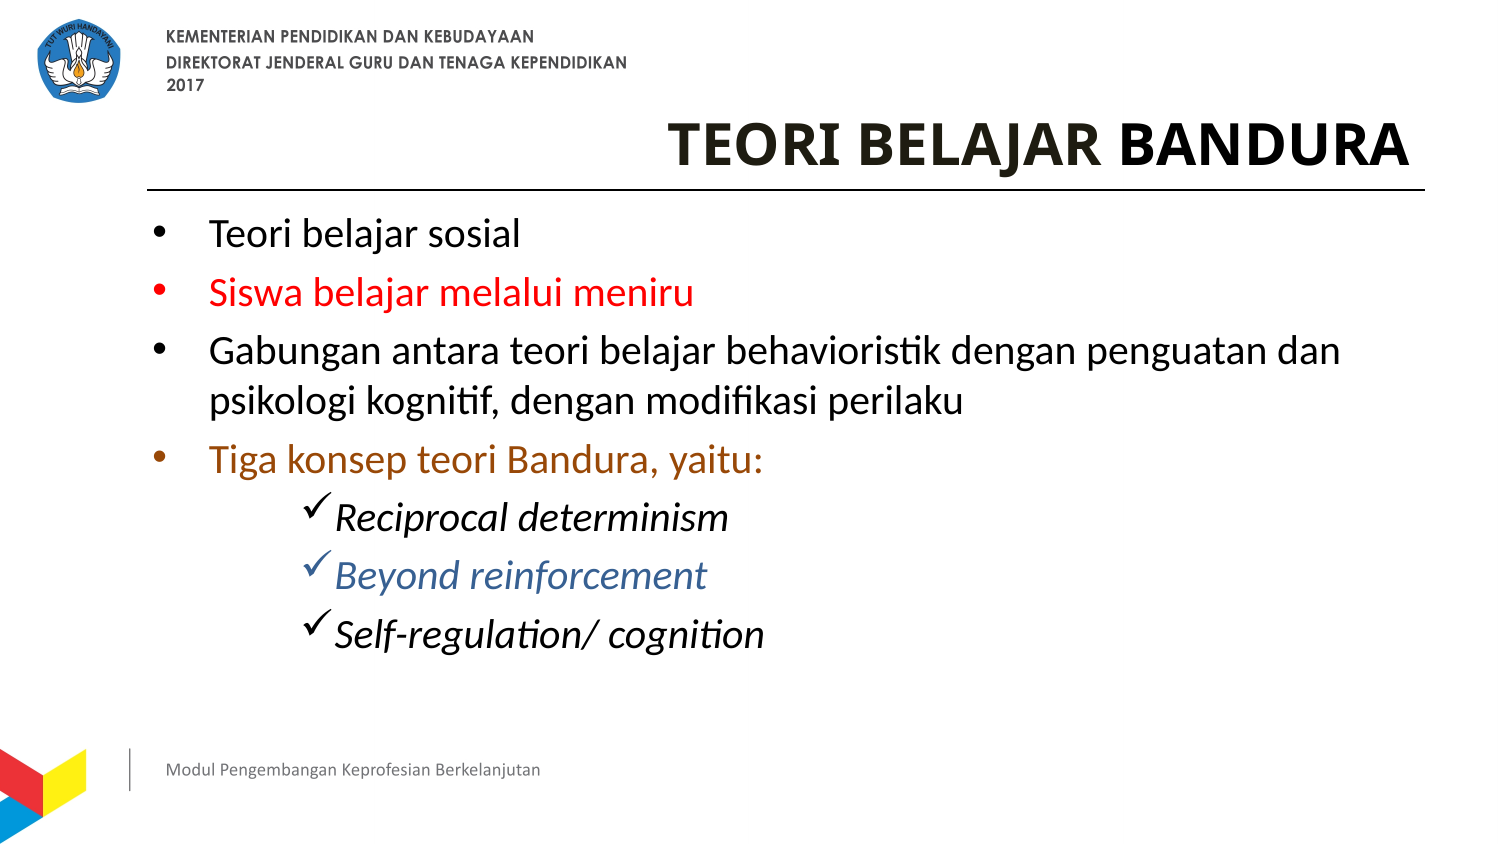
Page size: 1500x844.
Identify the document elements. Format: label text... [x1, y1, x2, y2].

title TEORI BELAJAR BANDURA [147, 99, 1425, 185]
picture [0, 0, 1498, 844]
list Teori belajar sosial Siswa belajar melalui meniru Gabungan antara teori belajar behavioristik dengan penguatan dan psikologi kognitif, dengan modifikasi perilaku Tiga konsep teori Bandura, yaitu: Reciprocal determinism Beyond reinforcement Self-regulation/ cognition [137, 198, 1362, 617]
